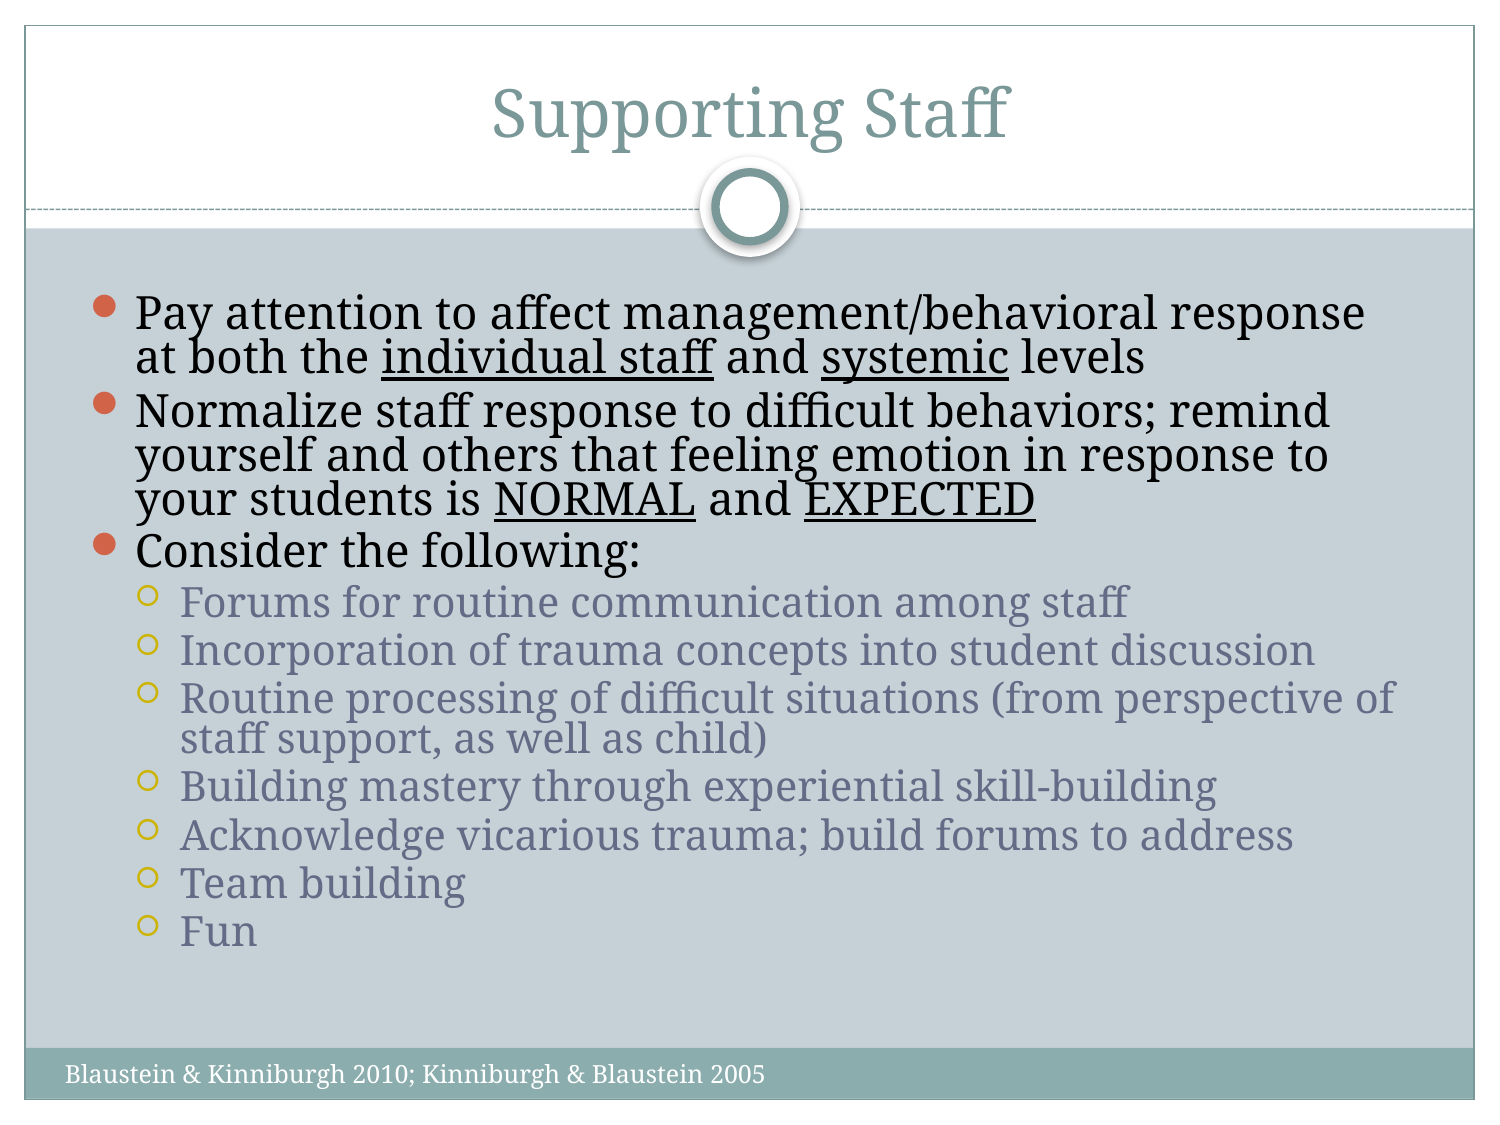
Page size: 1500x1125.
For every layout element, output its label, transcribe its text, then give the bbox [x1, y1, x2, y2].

list Pay attention to affect management/behavioral response at both the individual staff and systemic levels Normalize staff response to difficult behaviors; remind yourself and others that feeling emotion in response to your students is NORMAL and EXPECTED Consider the following: Forums for routine communication among staff Incorporation of trauma concepts into student discussion Routine processing of difficult situations (from perspective of staff support, as well as child) Building mastery through experiential skill-building Acknowledge vicarious trauma; build forums to address Team building Fun [75, 287, 1425, 1100]
footer Blaustein & Kinniburgh 2010; Kinniburgh & Blaustein 2005 [50, 1051, 813, 1112]
title Supporting Staff [75, 0, 1425, 159]
